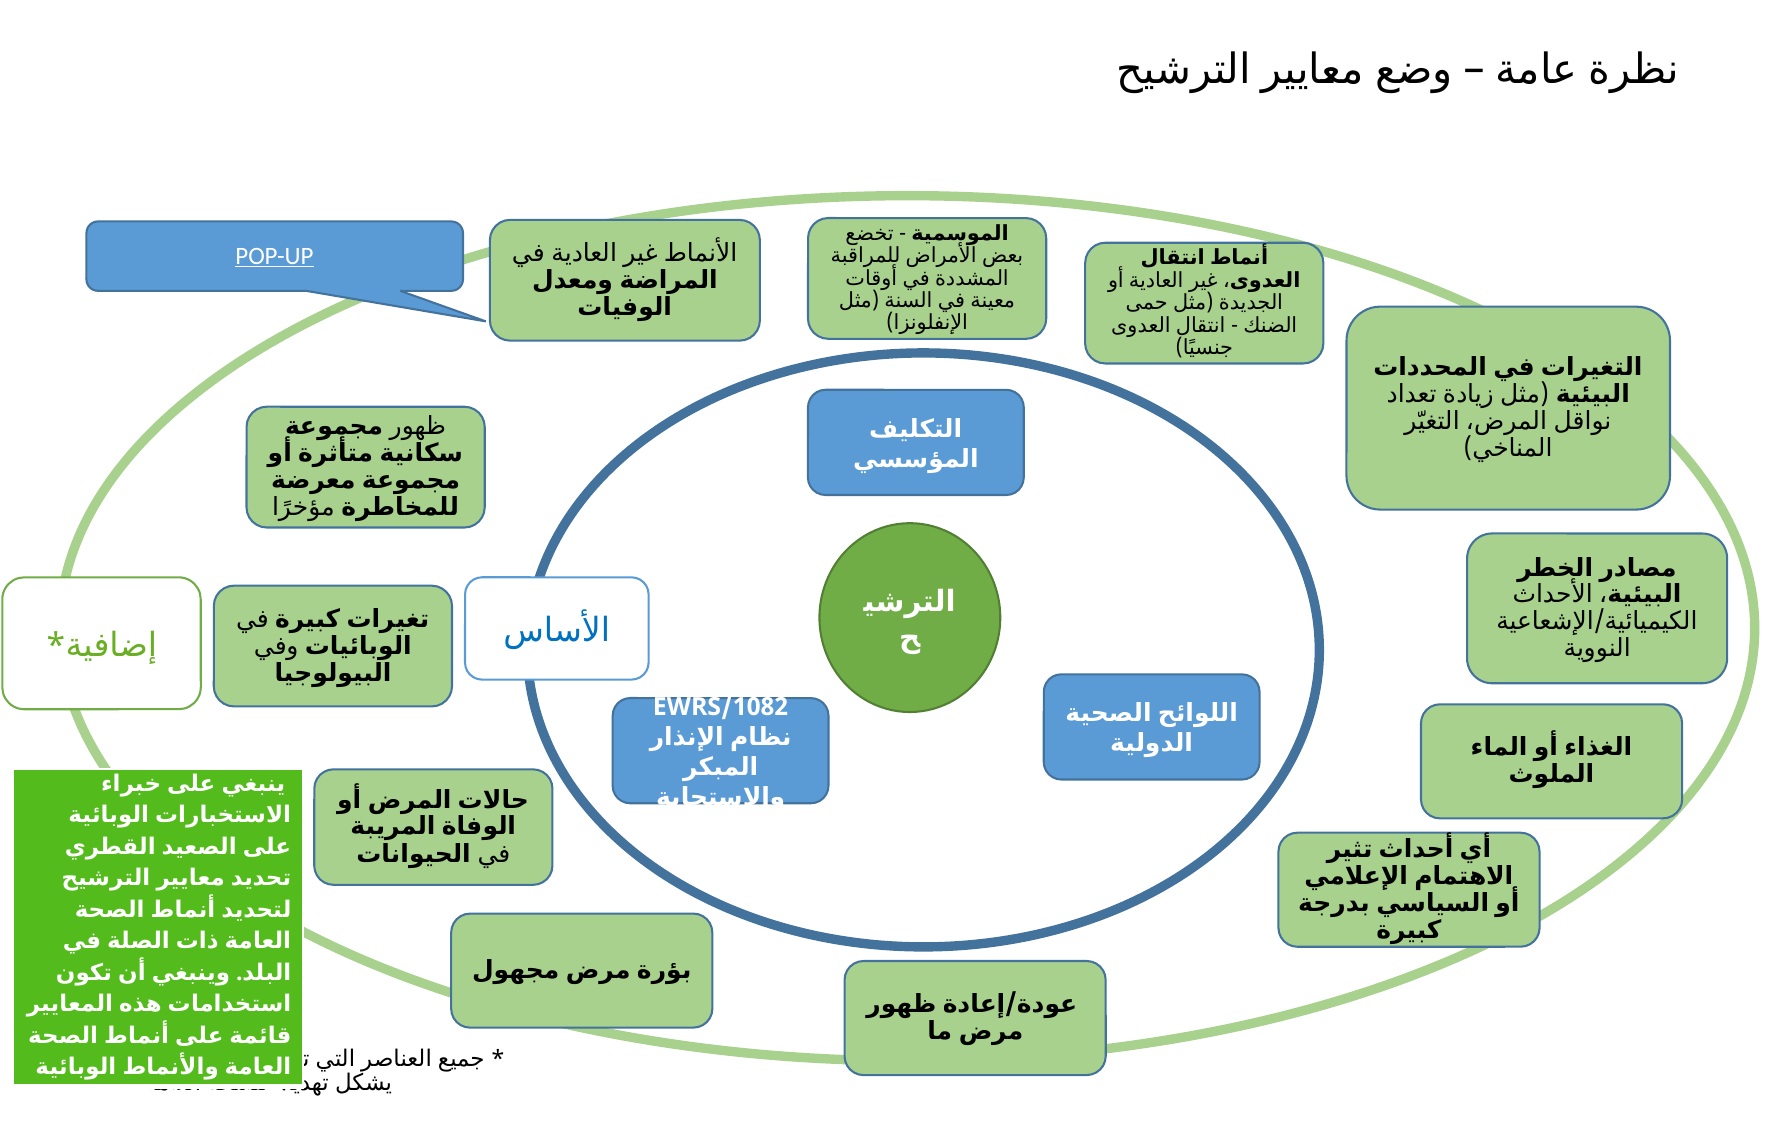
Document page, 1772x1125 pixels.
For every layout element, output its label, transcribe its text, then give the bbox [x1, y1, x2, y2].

title نظرة عامة – وضع معايير الترشيح [118, 18, 1695, 123]
text_box بؤرة مرض مجهول [450, 912, 714, 1029]
text_box أي أحداث تثير الاهتمام الإعلامي أو السياسي بدرجة كبيرة [1277, 831, 1541, 948]
text_box أنماط انتقال العدوى، غير العادية أو الجديدة (مثل حمى الضنك - انتقال العدوى جنسيًا) [1084, 241, 1325, 365]
table_header ينبغي على خبراء الاستخبارات الوبائية على الصعيد القطري تحديد معايير الترشيح لتحديد أنماط الصحة العامة ذات الصلة في البلد. وينبغي أن تكون استخدامات هذه المعايير قائمة على أنماط الصحة العامة والأنماط الوبائية الإقليمية الخاصة [14, 770, 302, 1084]
text_box إضافية* [1, 576, 202, 711]
text_box مصادر الخطر البيئية، الأحداث الكيميائية/الإشعاعية النووية [1466, 532, 1729, 685]
text_box اللوائح الصحية الدولية [1042, 673, 1261, 781]
text_box * جميع العناصر التي تجعلك تشك في أن حدثًا ما قد يشكل تهديدًا للصحة العامة [2, 1039, 536, 1104]
text_box [528, 351, 1321, 948]
text_box التغيرات في المحددات البيئية (مثل زيادة تعداد نواقل المرض، التغيّر المناخي) [1345, 305, 1672, 511]
text_box الغذاء أو الماء الملوث [1419, 703, 1684, 820]
text_box 1082/EWRS نظام الإنذار المبكر والاستجابة [611, 696, 830, 805]
text_box POP-UP [85, 220, 487, 323]
text_box الأساس [463, 576, 650, 681]
text_box حالات المرض أو الوفاة المريبة في الحيوانات [313, 768, 554, 886]
text_box عودة/إعادة ظهور مرض ما [843, 959, 1107, 1077]
text_box الأنماط غير العادية في المراضة ومعدل الوفيات [488, 218, 761, 342]
text_box تغيرات كبيرة في الوبائيات وفي البيولوجيا [212, 584, 454, 708]
text_box الموسمية - تخضع بعض الأمراض للمراقبة المشددة في أوقات معينة في السنة (مثل الإنفلونزا) [806, 216, 1048, 340]
text_box التكليف المؤسسي [806, 388, 1025, 497]
text_box [64, 194, 1756, 1061]
text_box ظهور مجموعة سكانية متأثرة أو مجموعة معرضة للمخاطرة مؤخرًا [245, 405, 486, 529]
